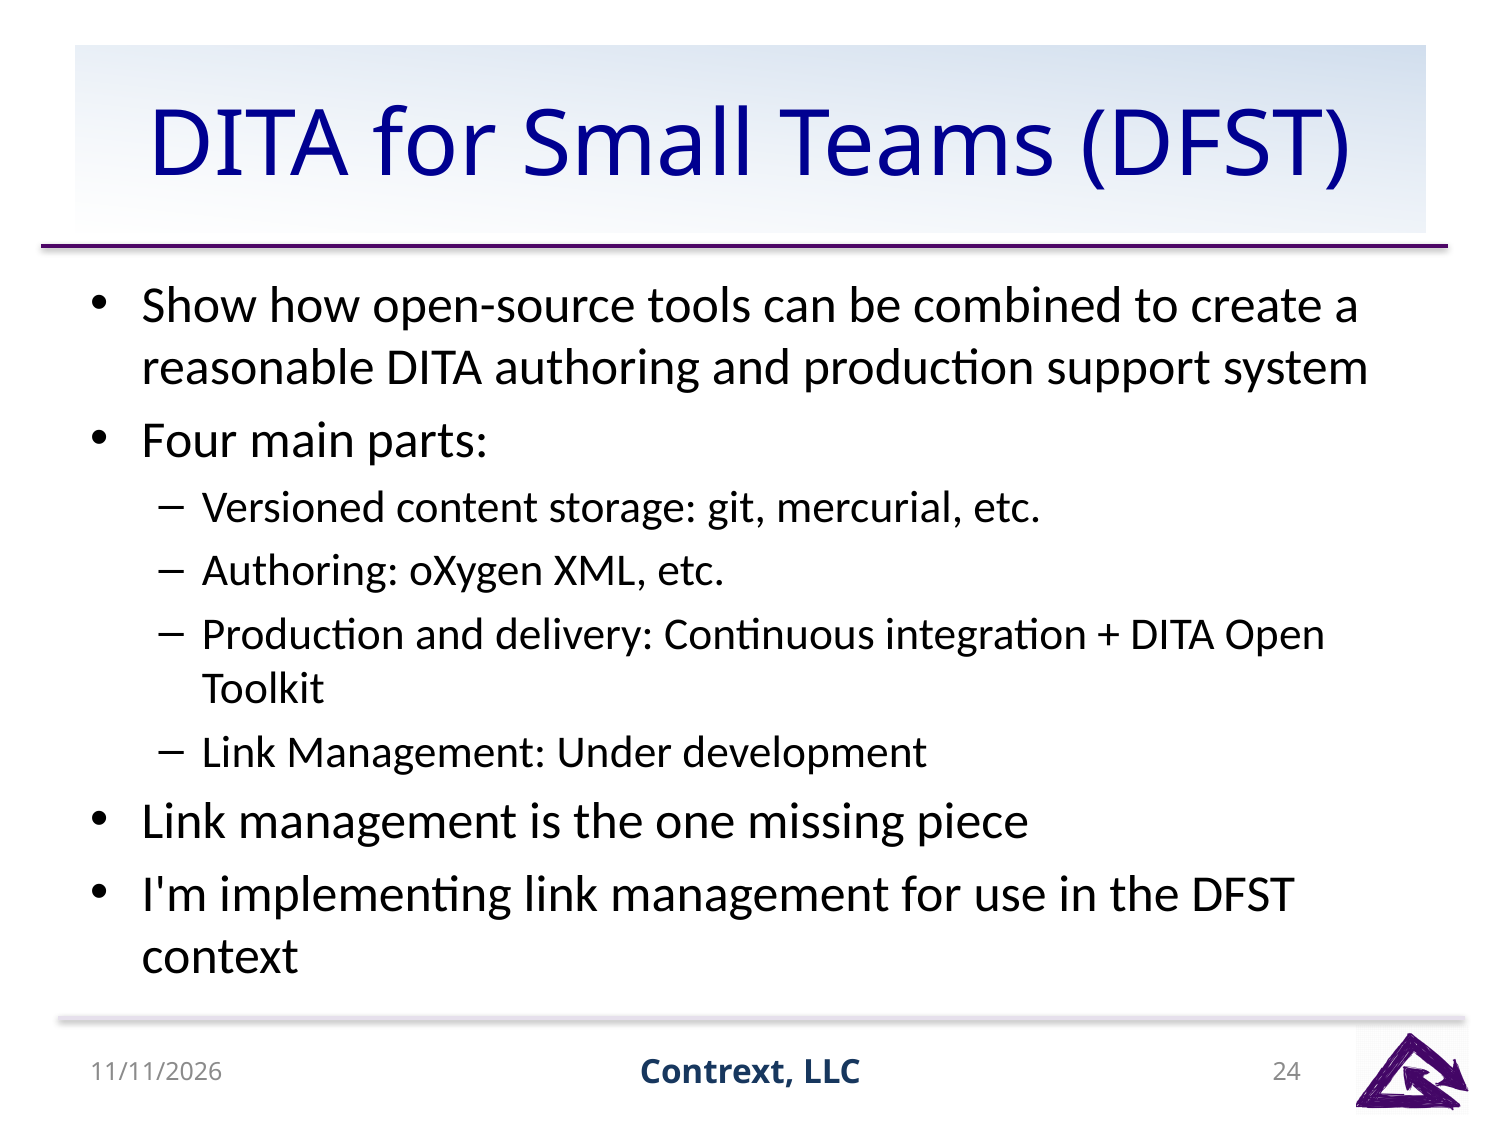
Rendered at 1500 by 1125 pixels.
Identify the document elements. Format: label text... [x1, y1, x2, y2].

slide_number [75, 1042, 425, 1103]
title DITA for Small Teams (DFST) [75, 45, 1425, 233]
list Show how open-source tools can be combined to create a reasonable DITA authoring and production support system Four main parts: Versioned content storage: git, mercurial, etc. Authoring: oXygen XML, etc. Production and delivery: Continuous integration + DITA Open Toolkit Link Management: Under development Link management is the one missing piece I'm implementing link management for use in the DFST context [75, 262, 1425, 1005]
footer Contrext, LLC [471, 1042, 1030, 1103]
picture [1356, 1025, 1469, 1115]
slide_number 24 [1074, 1042, 1316, 1103]
